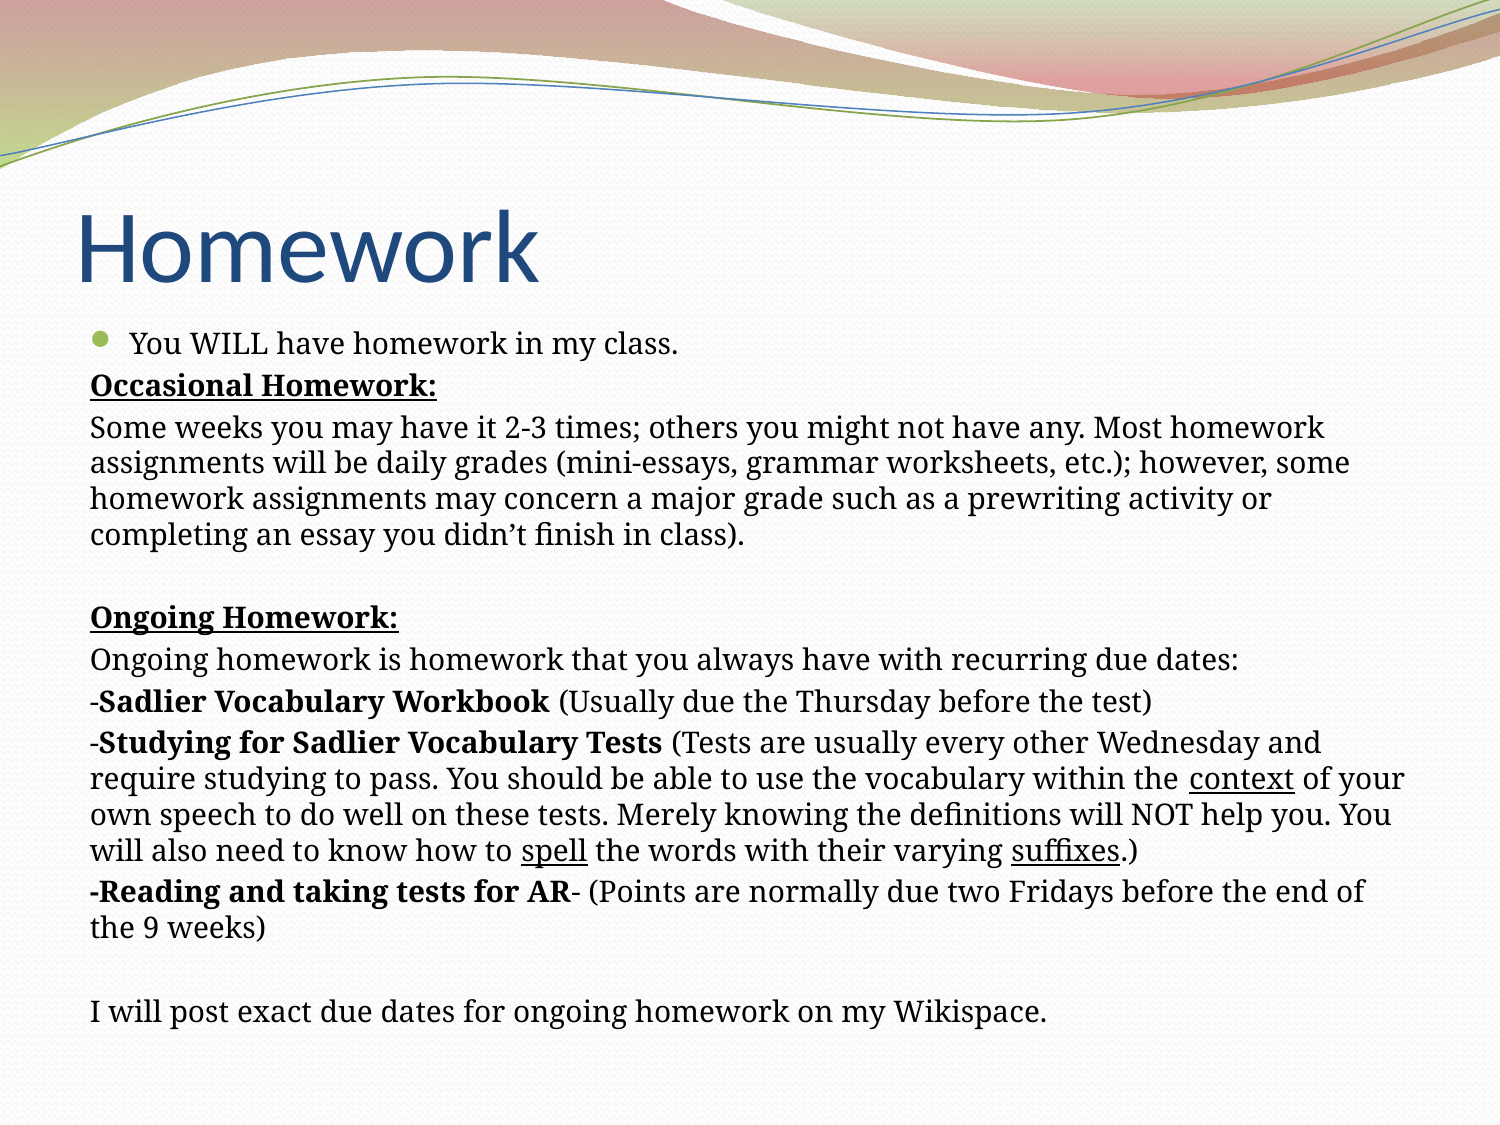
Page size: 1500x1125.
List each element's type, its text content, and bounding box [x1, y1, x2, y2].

list You WILL have homework in my class. Occasional Homework: Some weeks you may have it 2-3 times; others you might not have any. Most homework assignments will be daily grades (mini-essays, grammar worksheets, etc.); however, some homework assignments may concern a major grade such as a prewriting activity or completing an essay you didn’t finish in class). Ongoing Homework: Ongoing homework is homework that you always have with recurring due dates: -Sadlier Vocabulary Workbook (Usually due the Thursday before the test) -Studying for Sadlier Vocabulary Tests (Tests are usually every other Wednesday and require studying to pass. You should be able to use the vocabulary within the context of your own speech to do well on these tests. Merely knowing the definitions will NOT help you. You will also need to know how to spell the words with their varying suffixes.) -Reading and taking tests for AR- (Points are normally due two Fridays before the end of the 9 weeks) I will post exact due dates for ongoing homework on my Wikispace. [75, 317, 1425, 1038]
title Homework [75, 115, 1425, 303]
